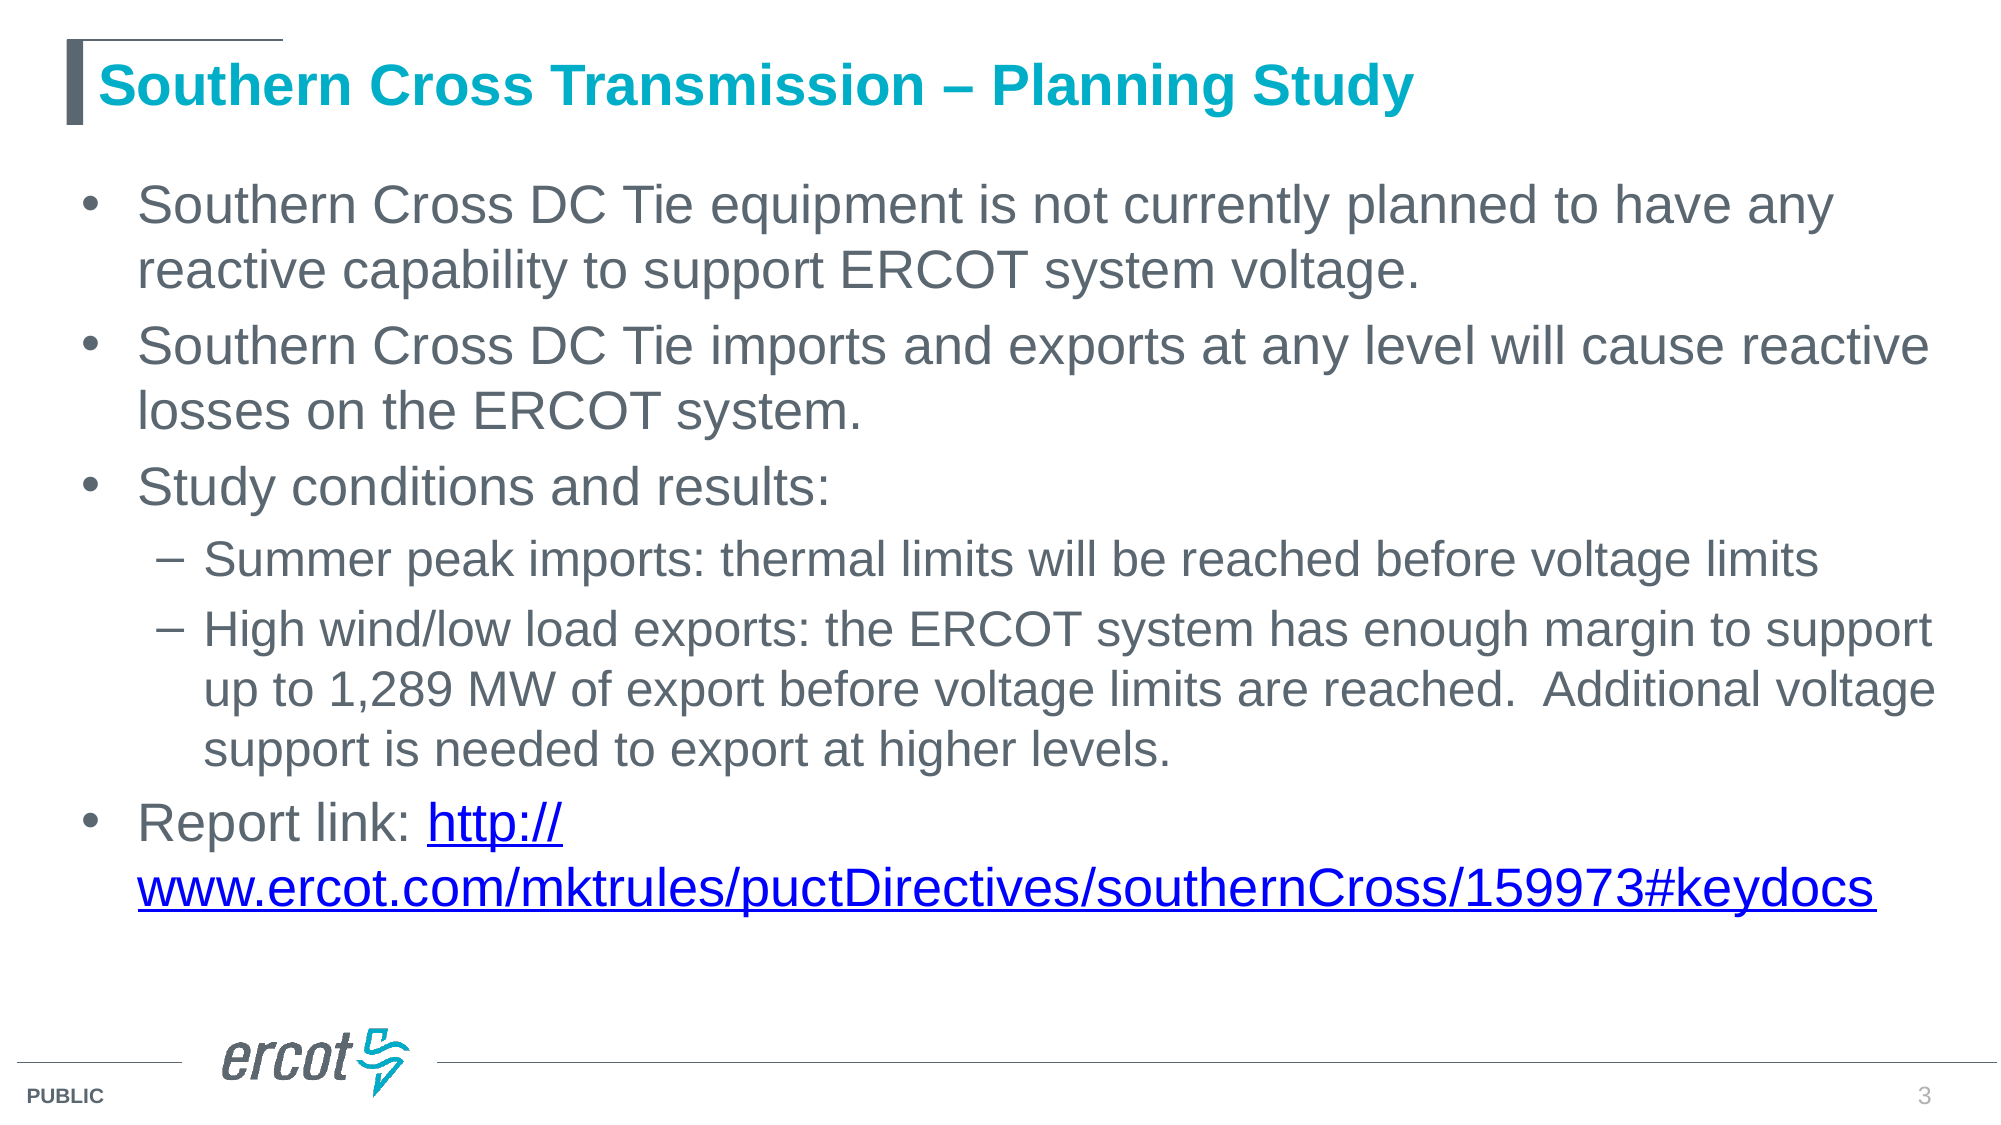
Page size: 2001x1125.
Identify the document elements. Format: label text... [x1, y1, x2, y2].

title Southern Cross Transmission – Planning Study [83, 39, 1934, 125]
list Southern Cross DC Tie equipment is not currently planned to have any reactive capability to support ERCOT system voltage. Southern Cross DC Tie imports and exports at any level will cause reactive losses on the ERCOT system. Study conditions and results: Summer peak imports: thermal limits will be reached before voltage limits High wind/low load exports: the ERCOT system has enough margin to support up to 1,289 MW of export before voltage limits are reached. Additional voltage support is needed to export at higher levels. Report link: http://www.ercot.com/mktrules/puctDirectives/southernCross/159973#keydocs [66, 162, 1984, 925]
slide_number 3 [1866, 1076, 1984, 1113]
picture [218, 1024, 413, 1100]
